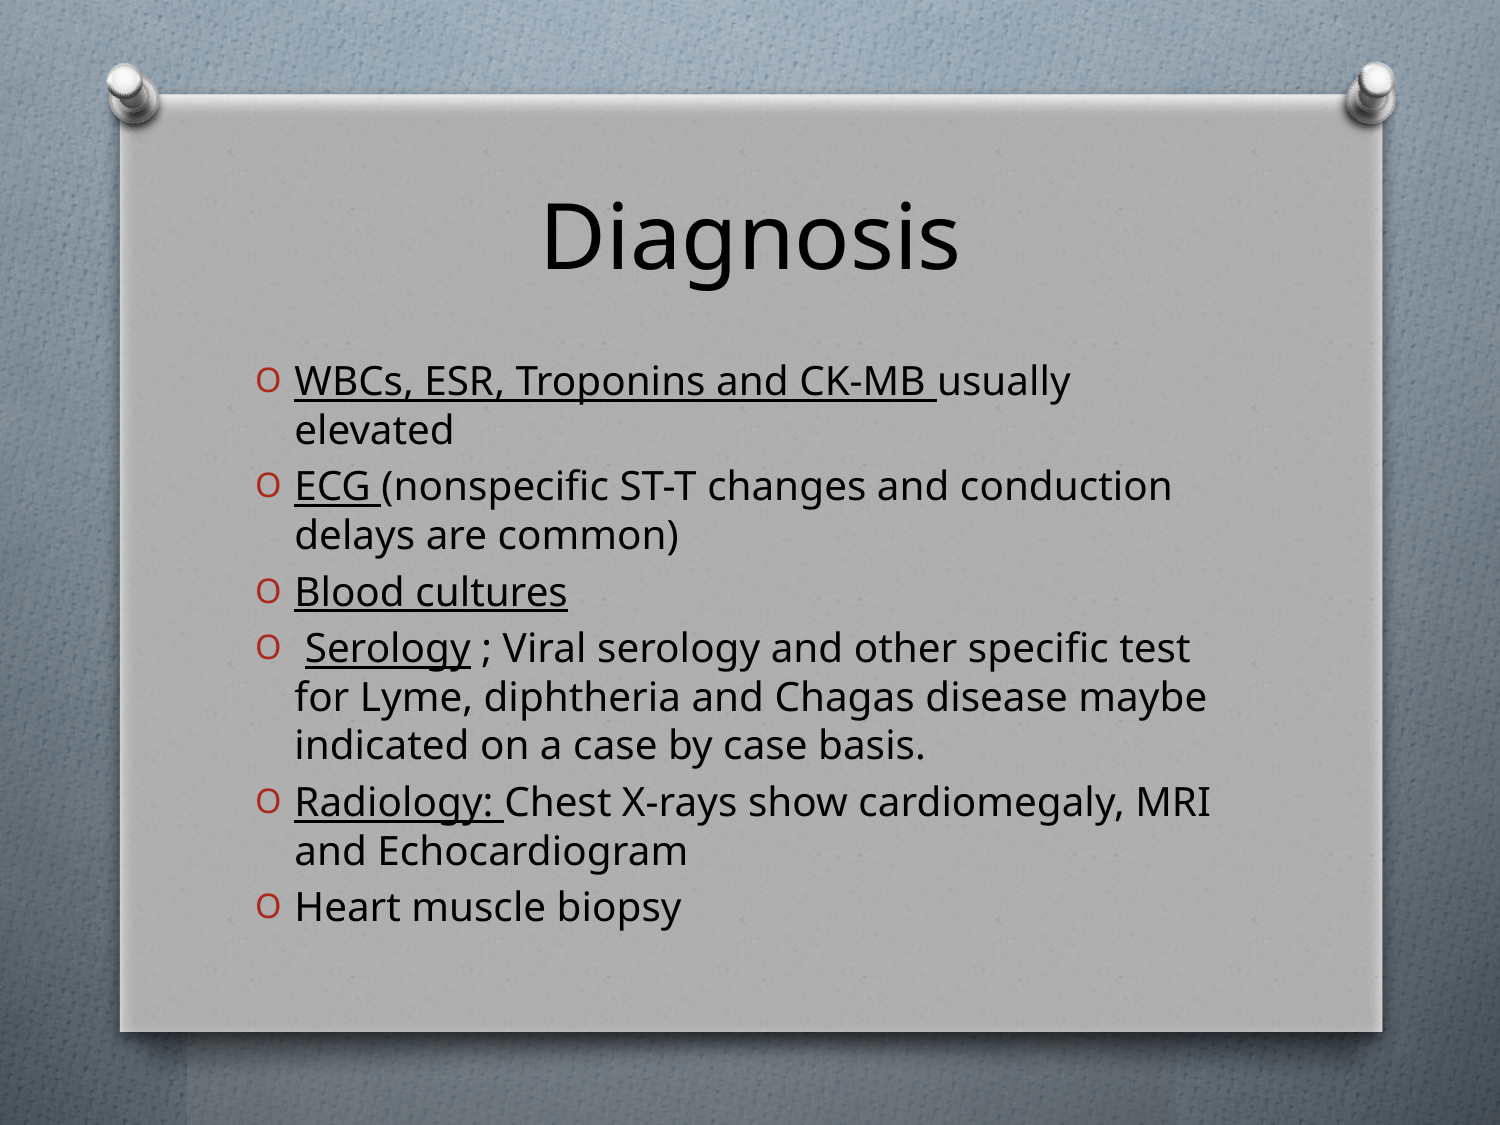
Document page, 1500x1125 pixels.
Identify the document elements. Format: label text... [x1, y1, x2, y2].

picture [1317, 35, 1439, 156]
list WBCs, ESR, Troponins and CK-MB usually elevated ECG (nonspecific ST-T changes and conduction delays are common) Blood cultures Serology ; Viral serology and other specific test for Lyme, diphtheria and Chagas disease maybe indicated on a case by case basis. Radiology: Chest X-rays show cardiomegaly, MRI and Echocardiogram Heart muscle biopsy [240, 347, 1257, 939]
picture [75, 29, 198, 153]
title Diagnosis [179, 134, 1323, 332]
